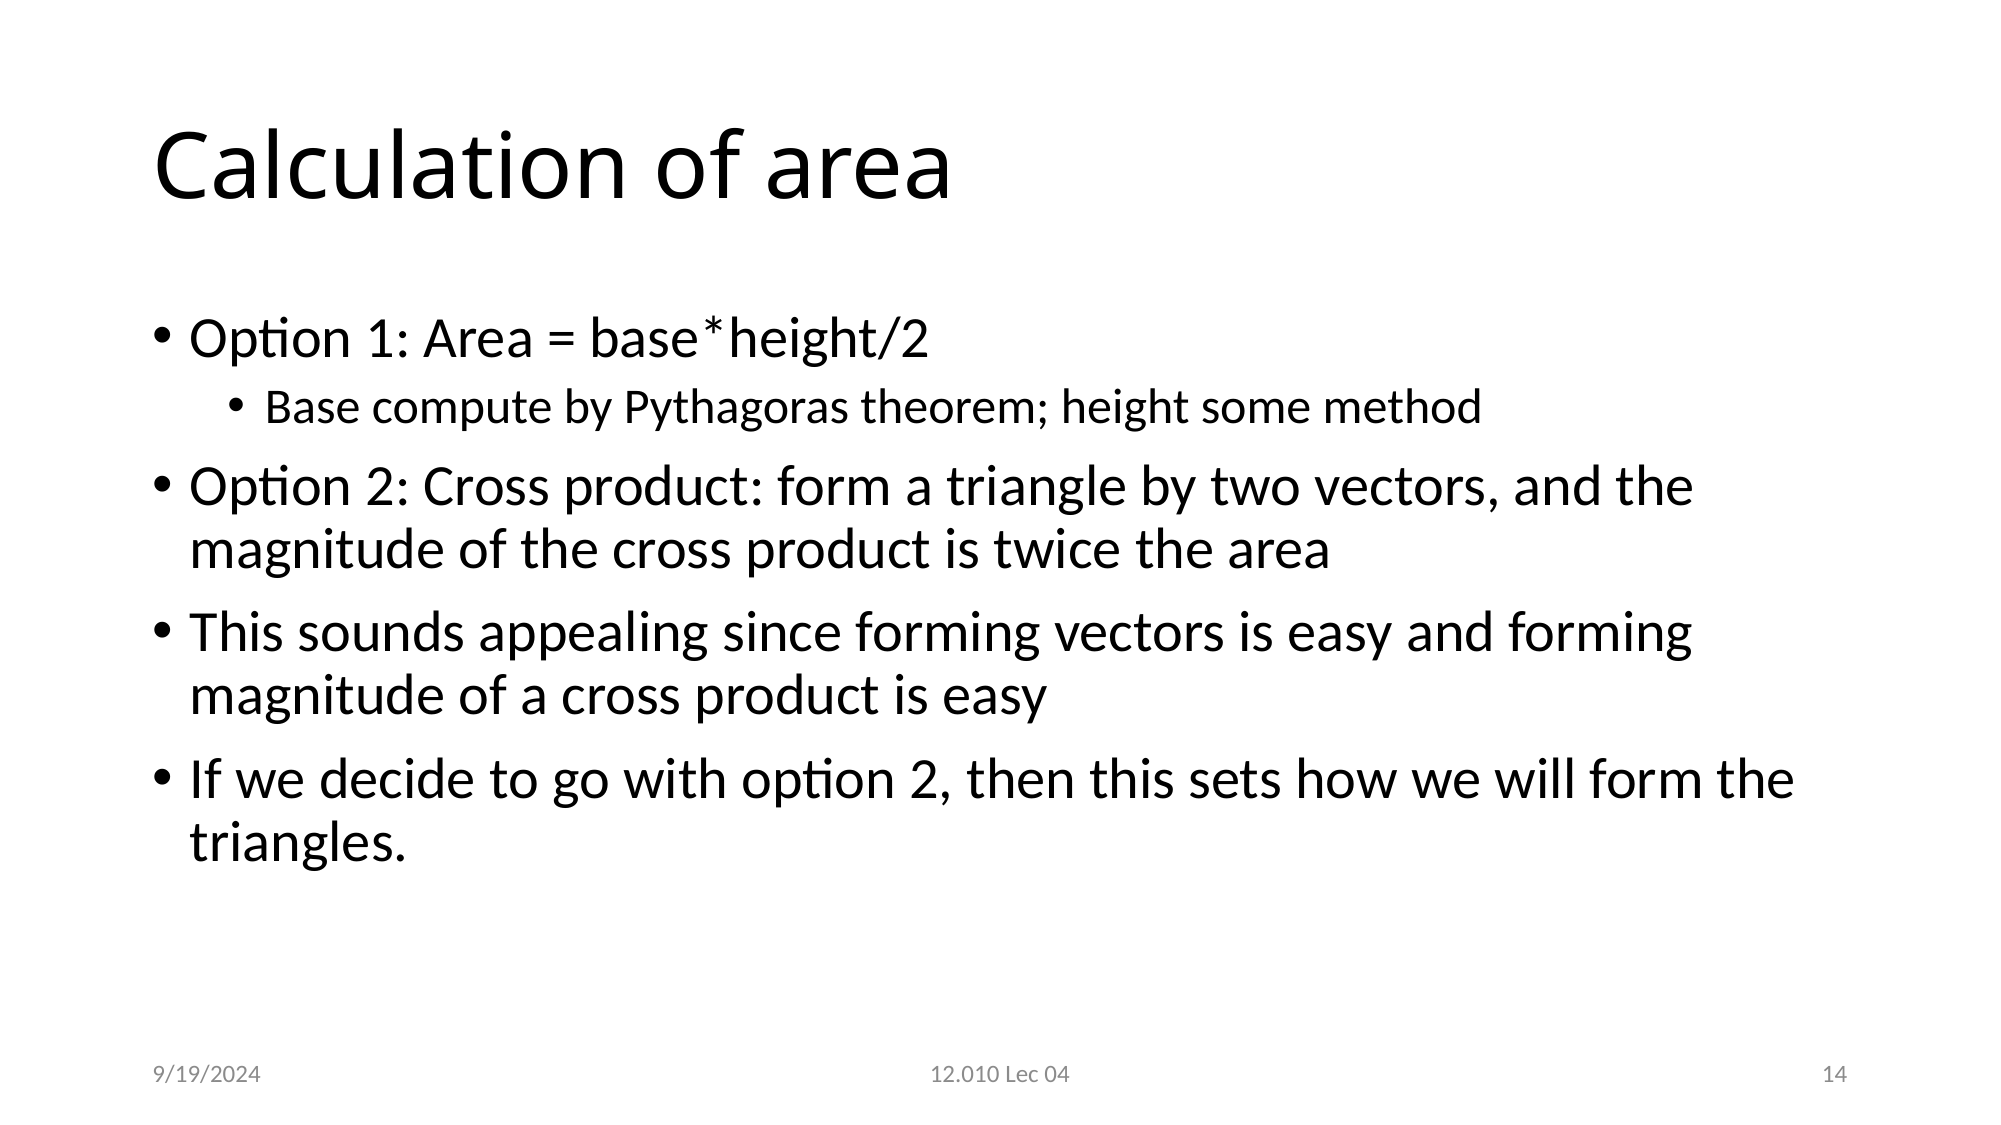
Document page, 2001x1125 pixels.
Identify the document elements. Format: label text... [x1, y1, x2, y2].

list Option 1: Area = base*height/2 Base compute by Pythagoras theorem; height some method Option 2: Cross product: form a triangle by two vectors, and the magnitude of the cross product is twice the area This sounds appealing since forming vectors is easy and forming magnitude of a cross product is easy If we decide to go with option 2, then this sets how we will form the triangles. [137, 299, 1863, 1014]
slide_number 14 [1412, 1042, 1863, 1103]
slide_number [137, 1042, 588, 1103]
title Calculation of area [137, 59, 1863, 278]
footer 12.010 Lec 04 [662, 1042, 1338, 1103]
